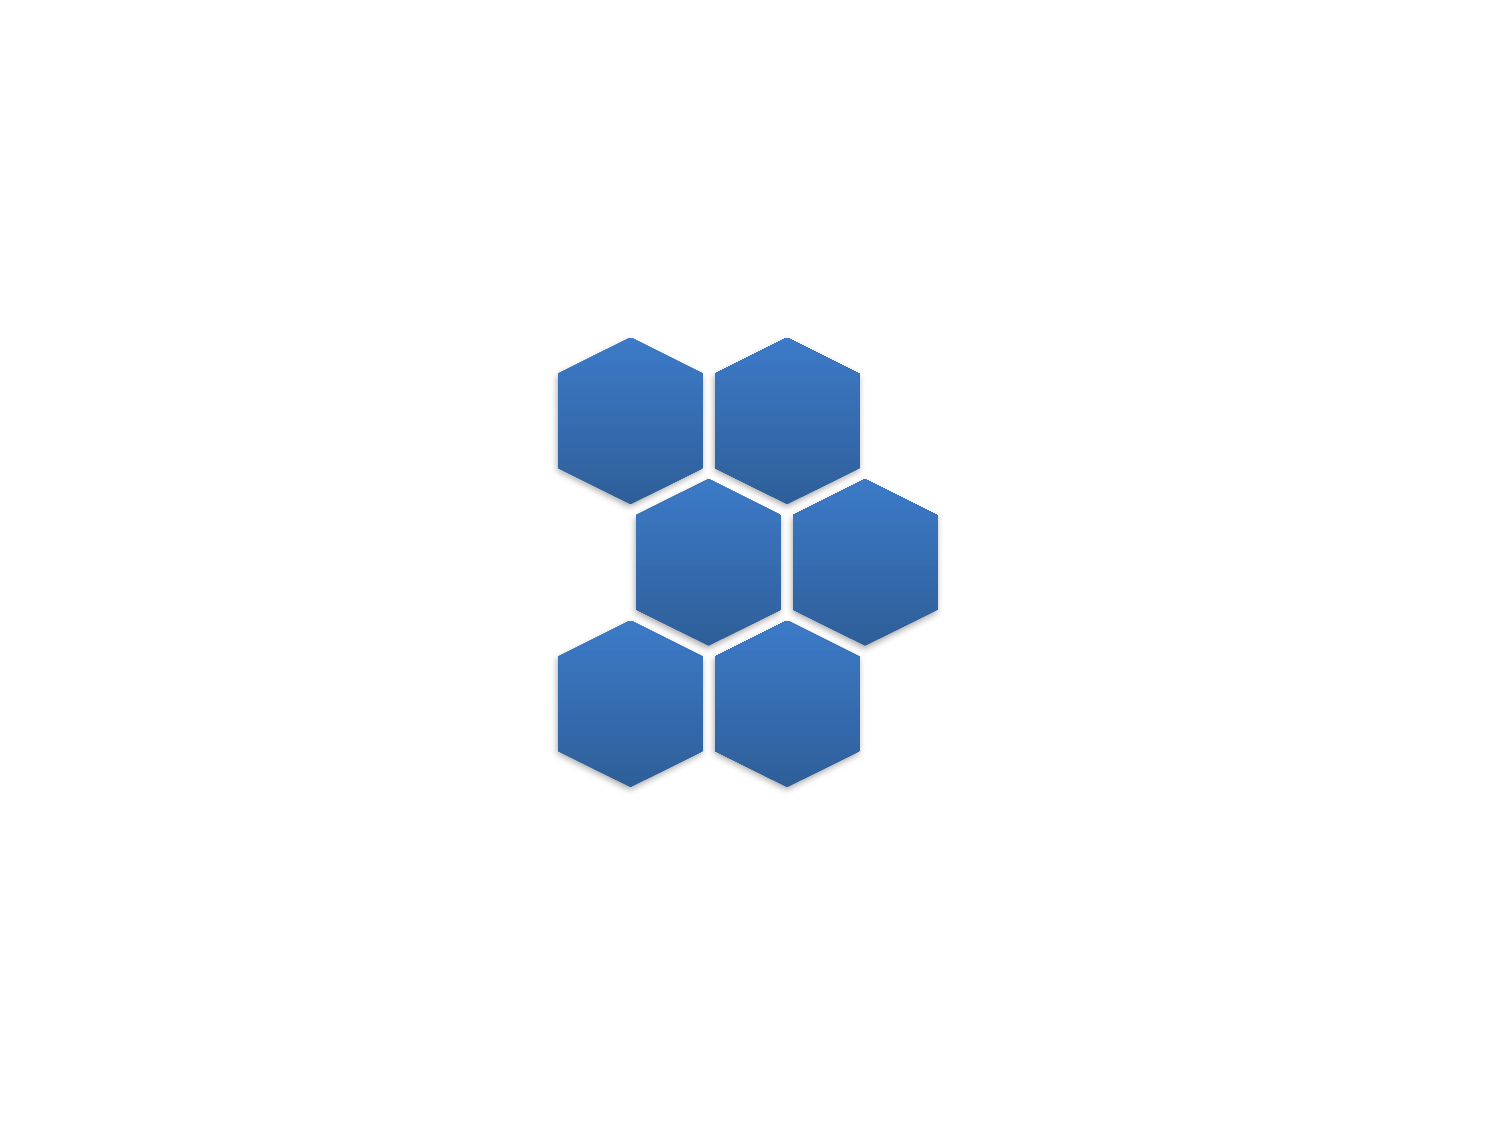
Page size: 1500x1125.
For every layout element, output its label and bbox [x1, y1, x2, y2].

text_box [449, 337, 1051, 788]
